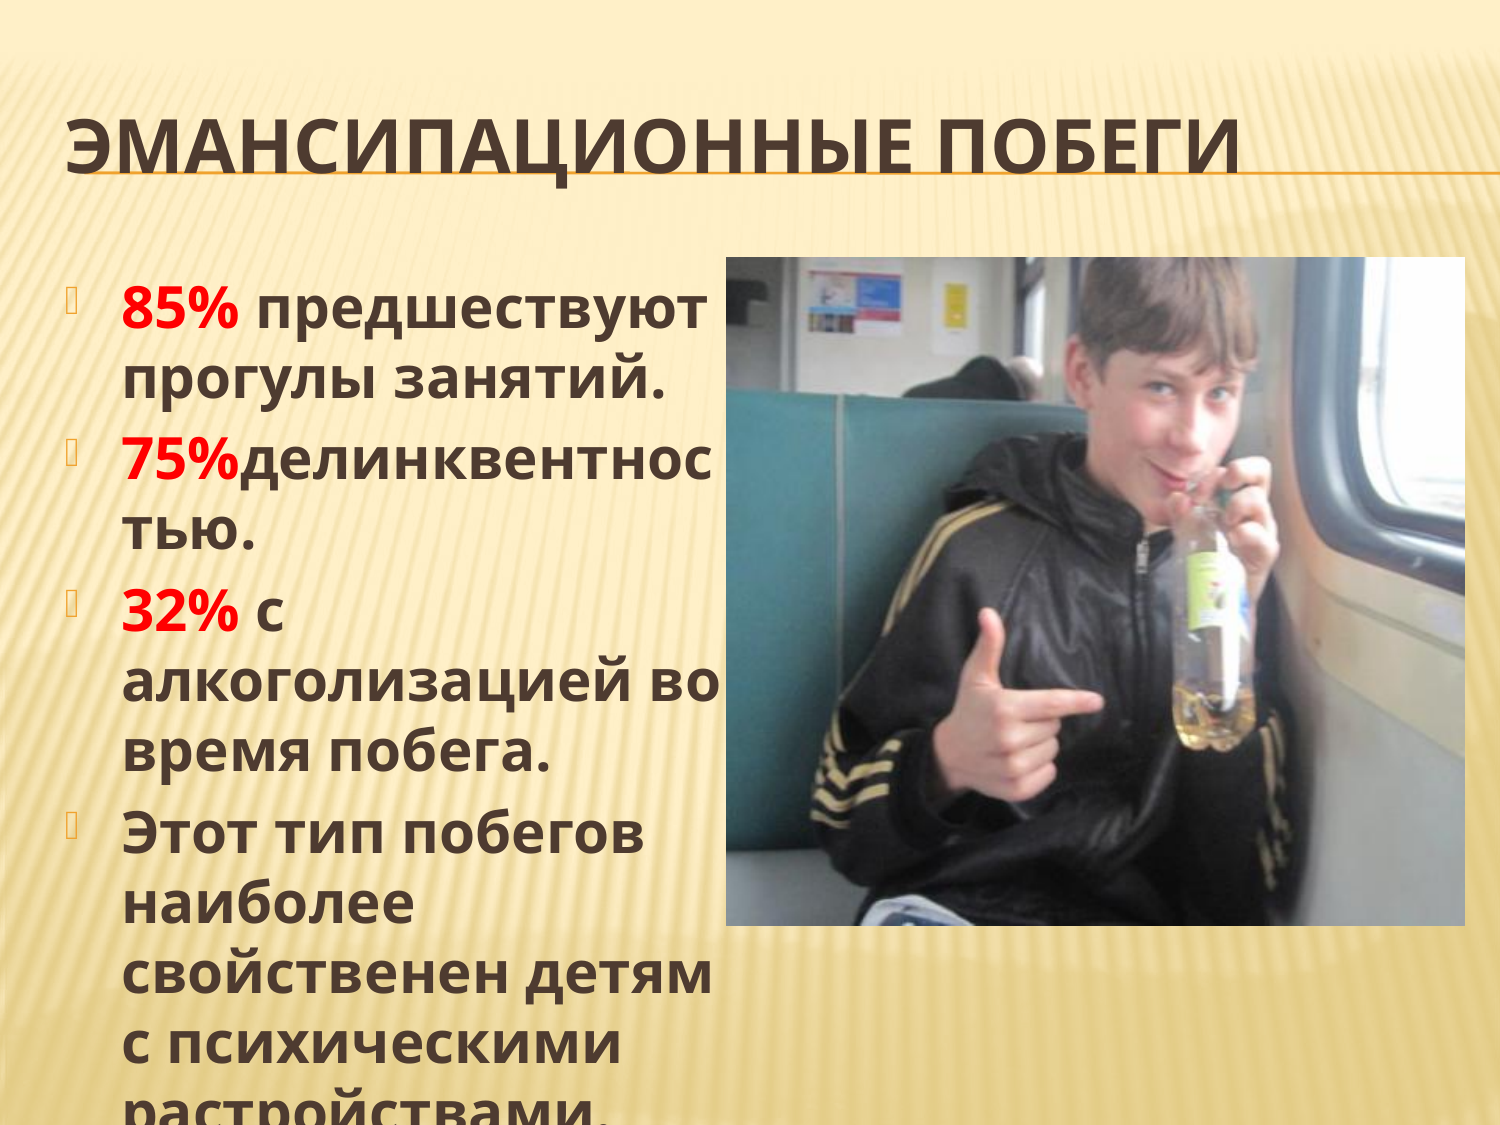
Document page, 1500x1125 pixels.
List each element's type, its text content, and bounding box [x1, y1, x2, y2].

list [726, 257, 1466, 927]
list 85% предшествуют прогулы занятий. 75%делинквентностью. 32% с алкоголизацией во время побега. Этот тип побегов наиболее свойственен детям с психическими растройствами. [50, 262, 738, 1038]
title Эмансипационные побеги [49, 75, 1475, 213]
